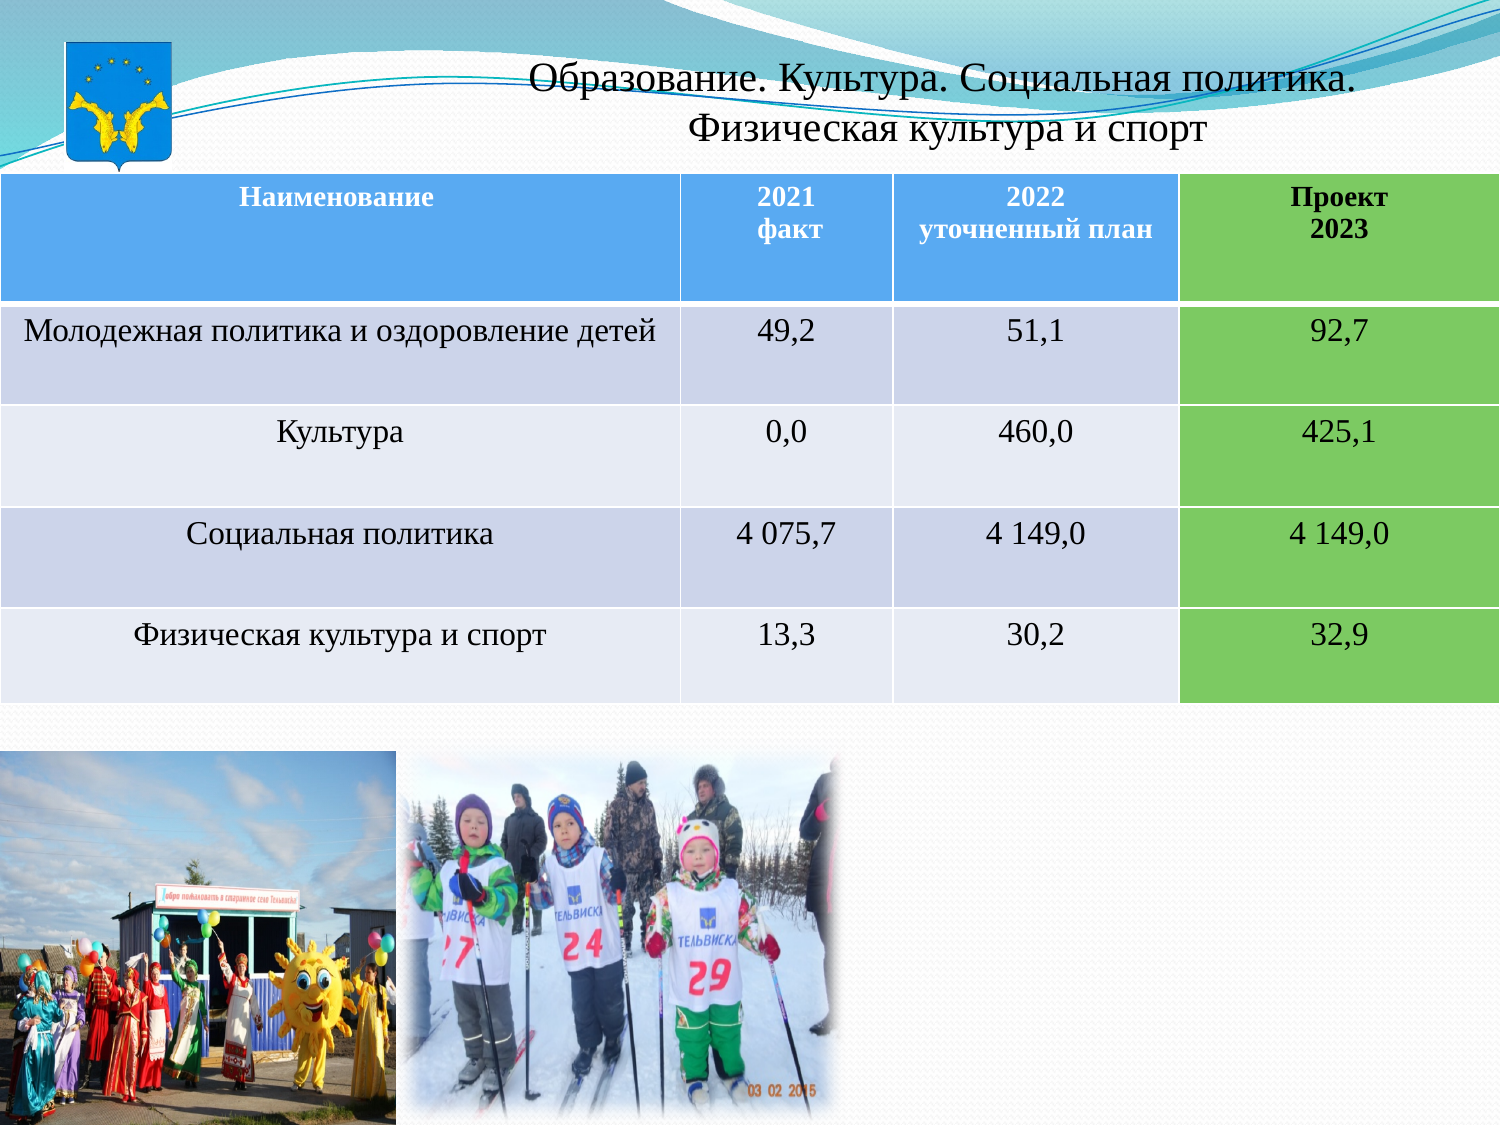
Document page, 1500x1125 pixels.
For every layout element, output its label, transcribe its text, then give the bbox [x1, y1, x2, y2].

text_box Образование. Культура. Социальная политика. Физическая культура и спорт [395, 42, 1500, 158]
table_header Наименование [1, 174, 680, 301]
table_cell Молодежная политика и оздоровление детей [1, 307, 680, 404]
table_cell 460,0 [894, 406, 1178, 506]
table_cell 92,7 [1180, 307, 1499, 404]
table_header Проект 2023 [1180, 174, 1499, 301]
table_cell 0,0 [681, 406, 892, 506]
table_cell 4 149,0 [894, 508, 1178, 607]
table_header 2022 уточненный план [894, 174, 1178, 301]
picture [64, 42, 172, 173]
table_cell Культура [1, 406, 680, 506]
table_cell 32,9 [1180, 609, 1499, 703]
table_cell 30,2 [894, 609, 1178, 703]
table_cell 51,1 [894, 307, 1178, 404]
table_cell 4 149,0 [1180, 508, 1499, 607]
table_header 2021 факт [681, 174, 892, 301]
table_cell 4 075,7 [681, 508, 892, 607]
table_cell 425,1 [1180, 406, 1499, 506]
table_cell Физическая культура и спорт [1, 609, 680, 703]
table_cell 49,2 [681, 307, 892, 404]
table_cell 13,3 [681, 609, 892, 703]
picture [0, 739, 845, 1125]
table_cell Социальная политика [1, 508, 680, 607]
